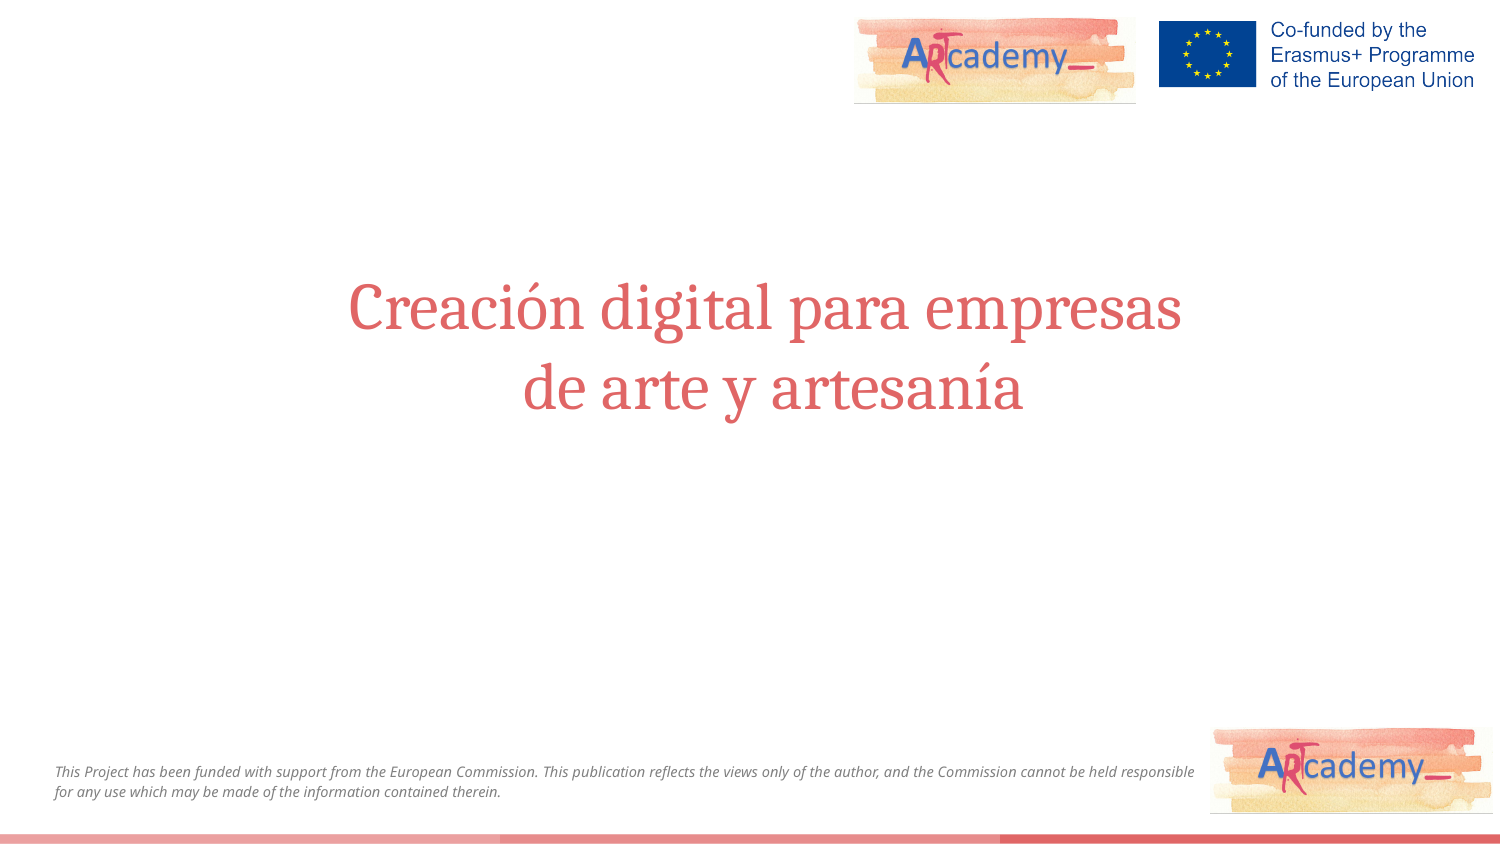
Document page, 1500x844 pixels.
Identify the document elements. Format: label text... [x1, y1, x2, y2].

picture [854, 0, 1137, 134]
picture [1158, 21, 1474, 91]
picture [1210, 709, 1493, 844]
text_box This Project has been funded with support from the European Commission. This publication reflects the views only of the author, and the Commission cannot be held responsible for any use which may be made of the information contained therein. [39, 754, 1205, 799]
title Creación digital para empresas de arte y artesanía [180, 247, 1368, 508]
